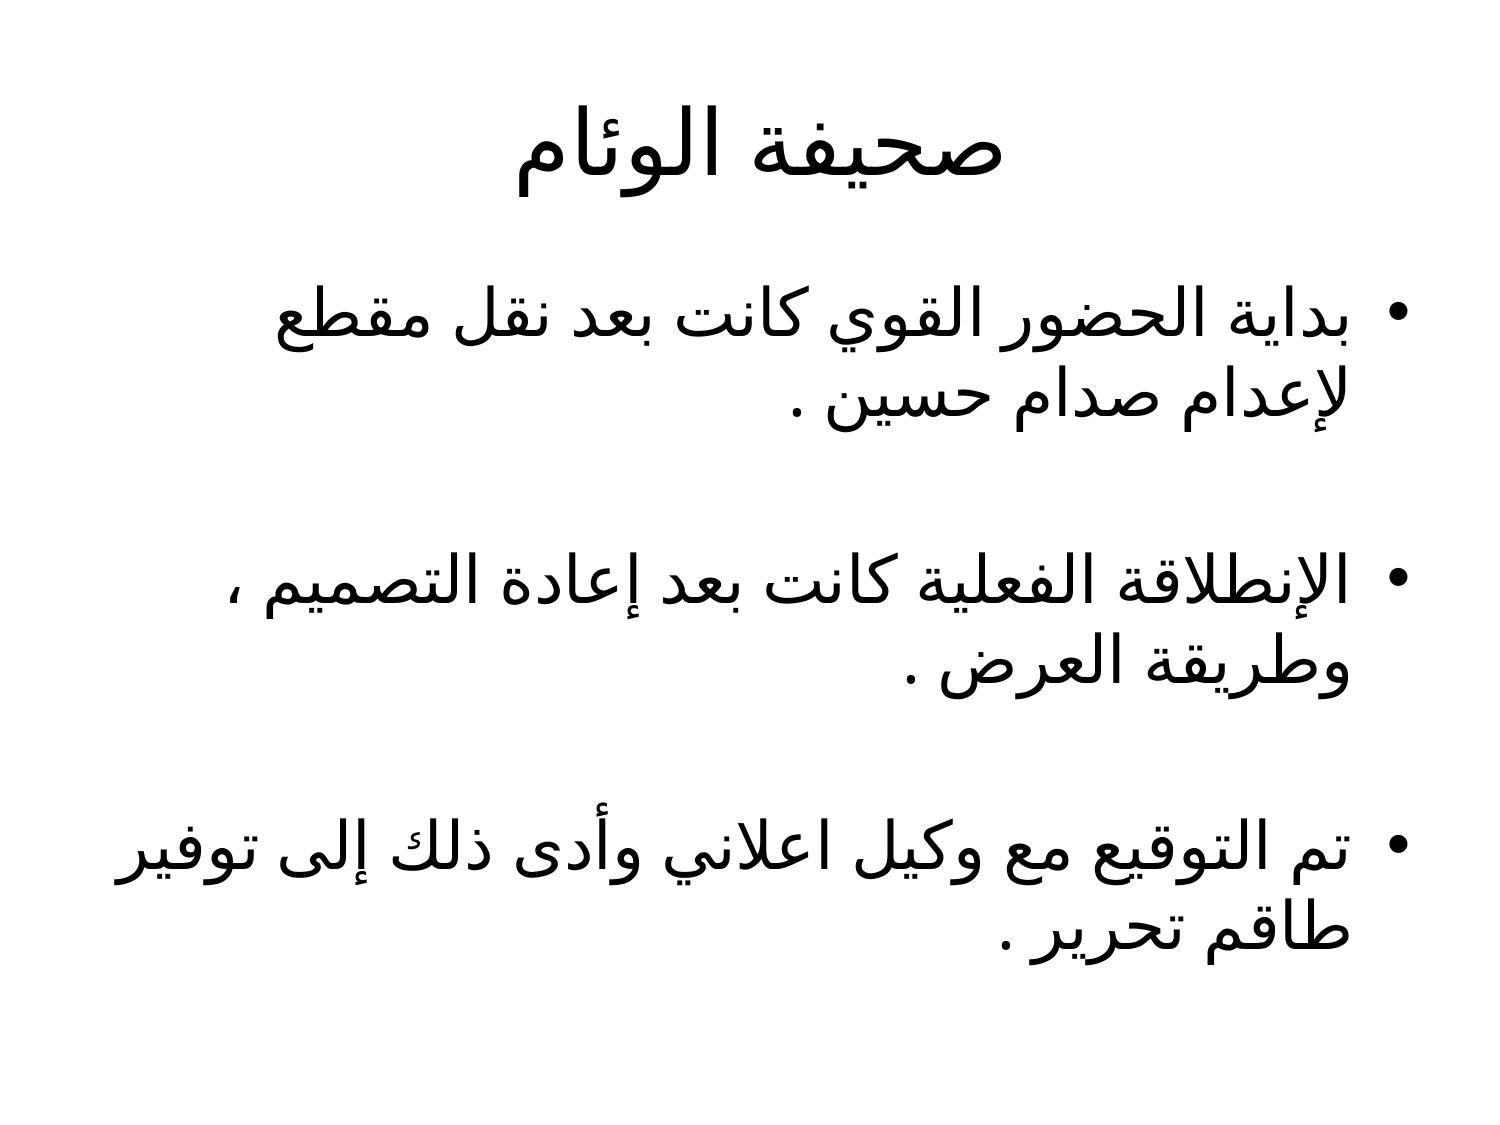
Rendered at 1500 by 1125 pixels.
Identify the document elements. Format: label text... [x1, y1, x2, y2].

title صحيفة الوئام [75, 45, 1425, 233]
list بداية الحضور القوي كانت بعد نقل مقطع لإعدام صدام حسين . الإنطلاقة الفعلية كانت بعد إعادة التصميم ، وطريقة العرض . تم التوقيع مع وكيل اعلاني وأدى ذلك إلى توفير طاقم تحرير . [75, 262, 1425, 1005]
